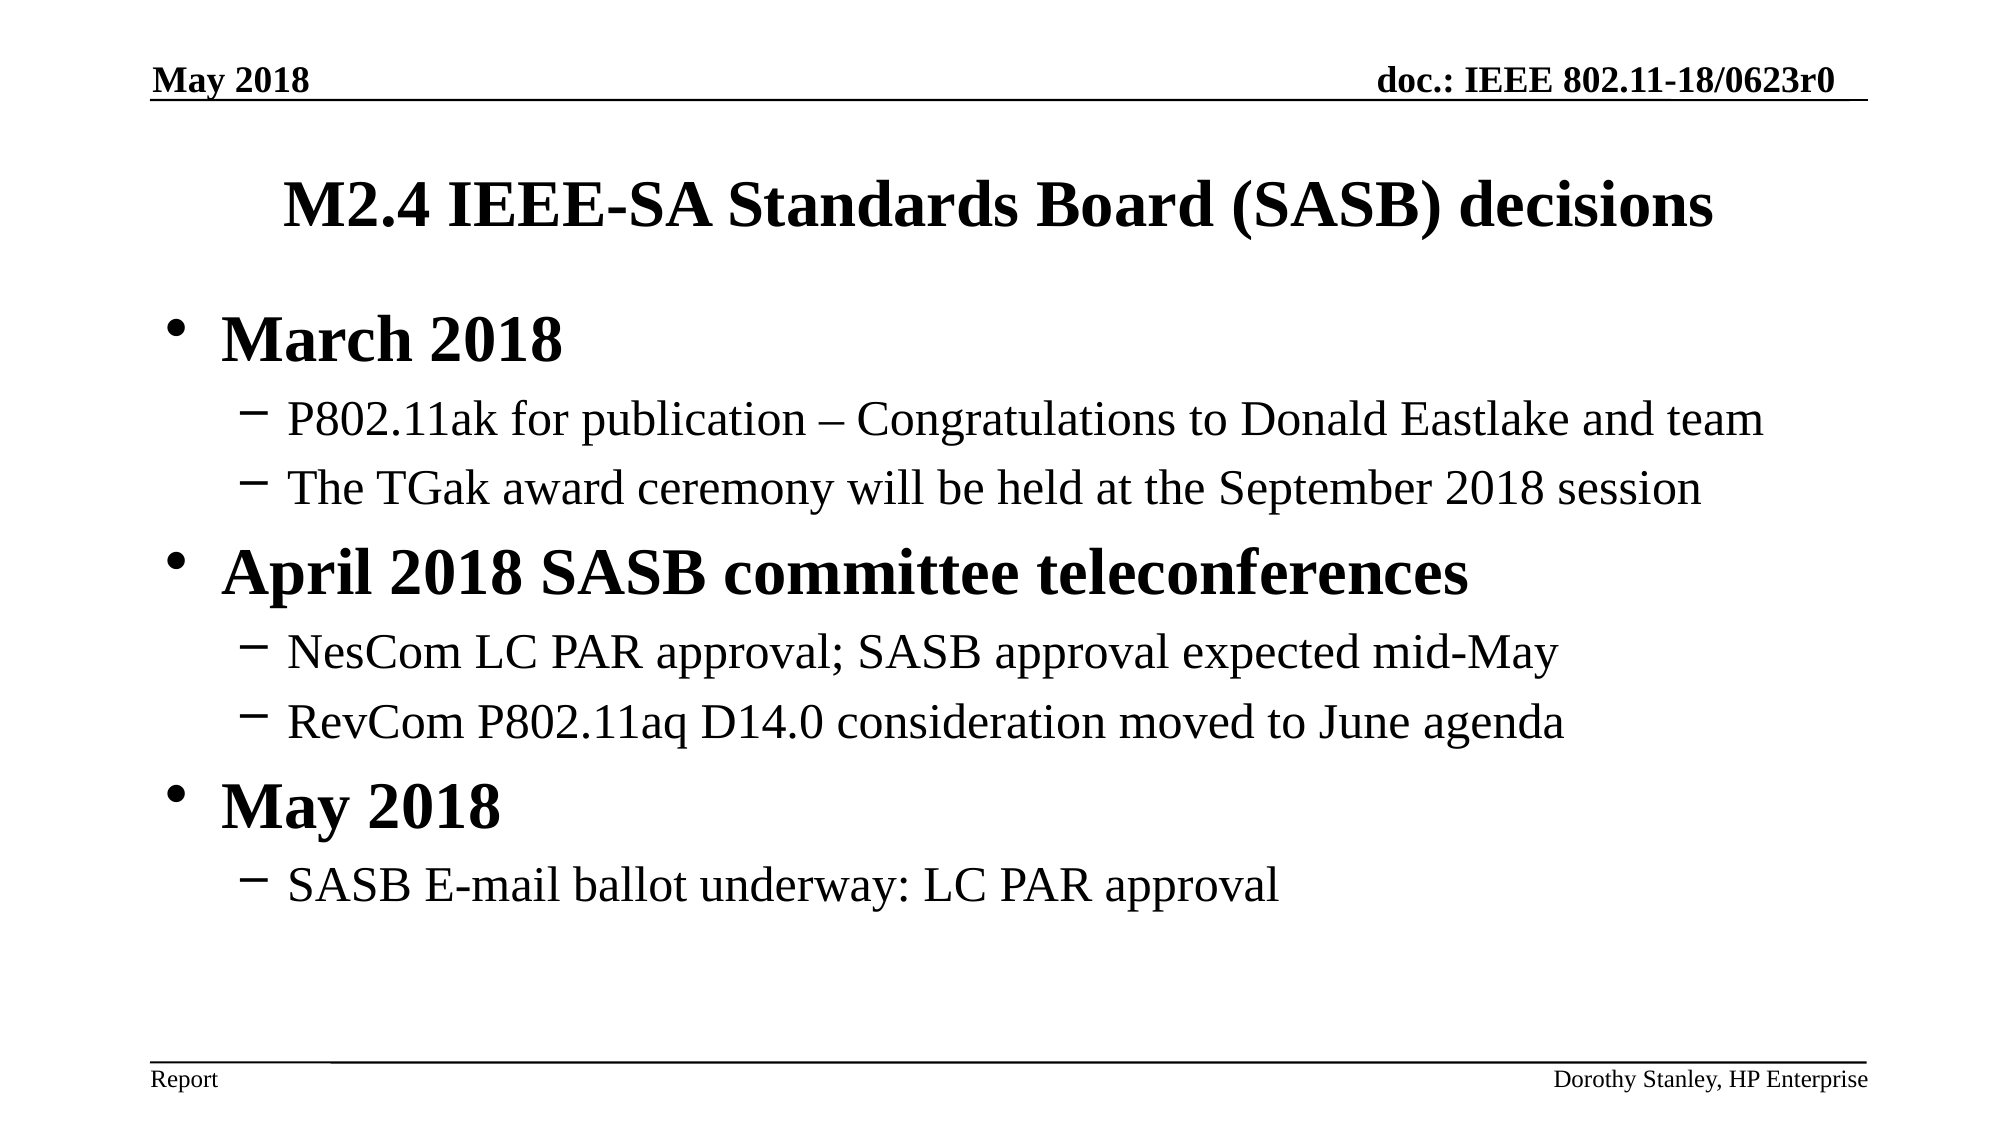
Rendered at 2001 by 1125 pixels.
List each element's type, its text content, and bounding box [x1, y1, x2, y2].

list March 2018 P802.11ak for publication – Congratulations to Donald Eastlake and team The TGak award ceremony will be held at the September 2018 session April 2018 SASB committee teleconferences NesCom LC PAR approval; SASB approval expected mid-May RevCom P802.11aq D14.0 consideration moved to June agenda May 2018 SASB E-mail ballot underway: LC PAR approval [150, 287, 1850, 963]
title M2.4 IEEE-SA Standards Board (SASB) decisions [150, 112, 1850, 287]
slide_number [152, 54, 406, 101]
footer Dorothy Stanley, HP Enterprise [1512, 1061, 1869, 1093]
